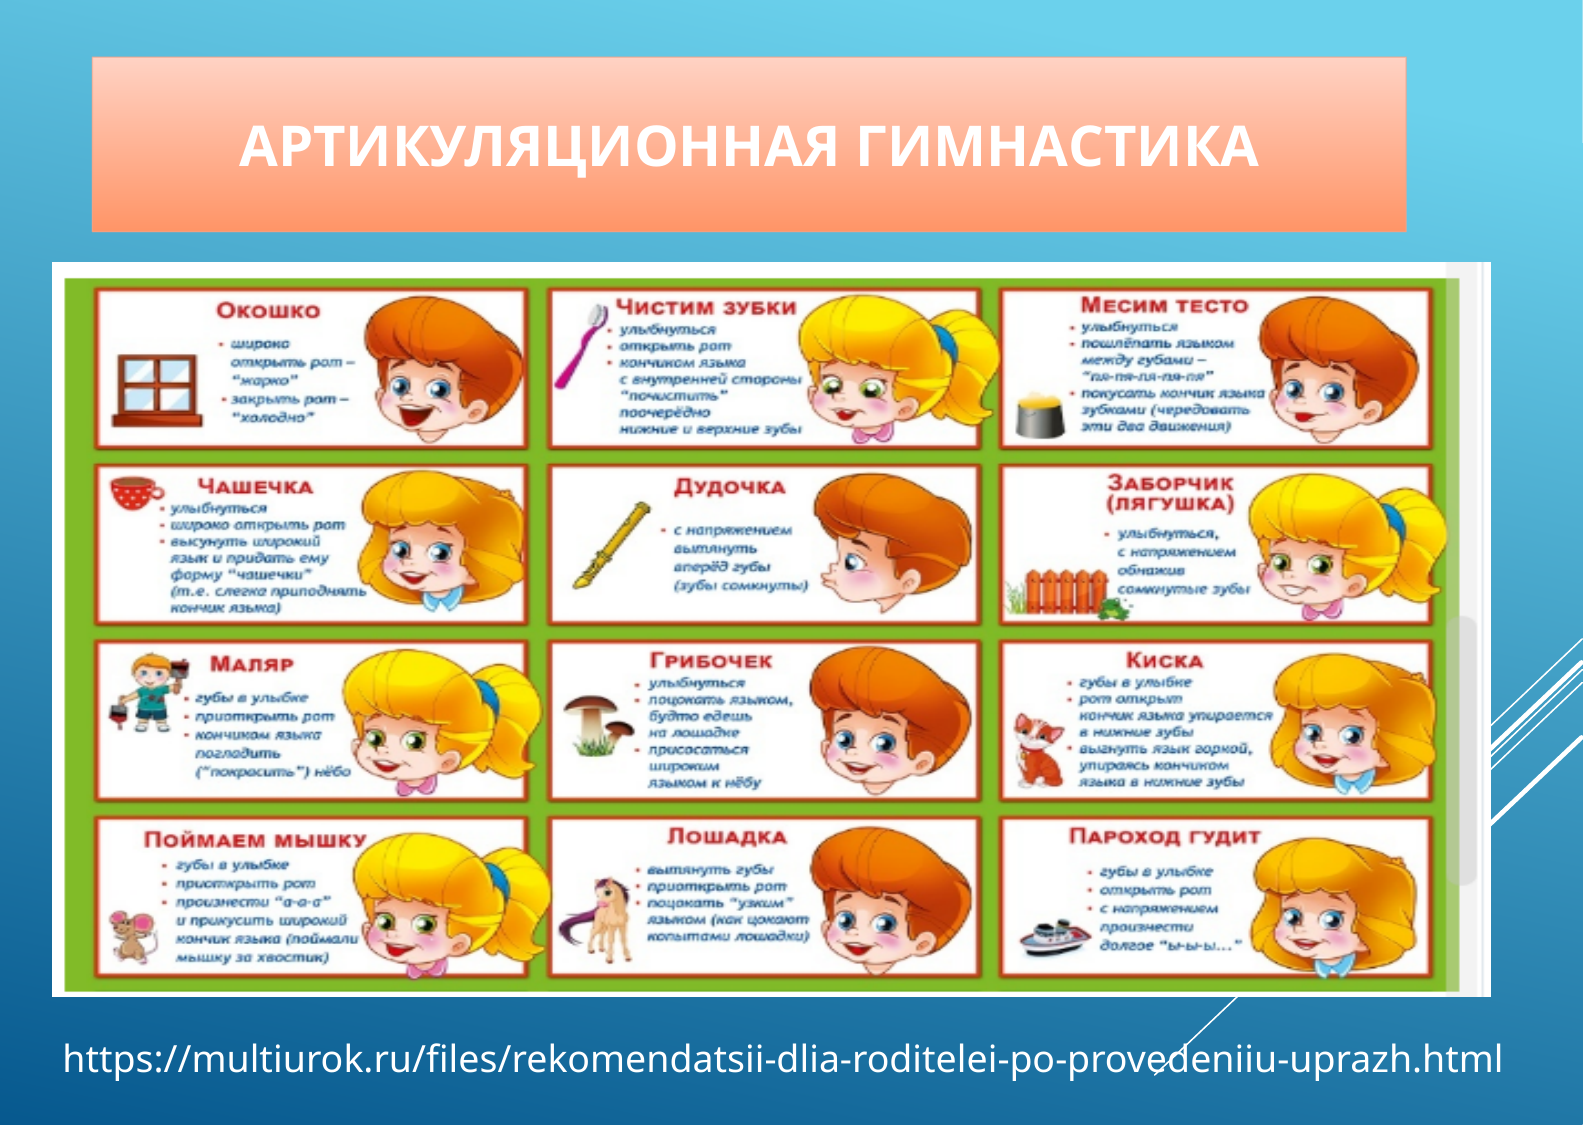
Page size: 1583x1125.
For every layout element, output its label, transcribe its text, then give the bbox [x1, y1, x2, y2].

title Артикуляционная гимнастика [92, 56, 1407, 232]
text_box https://multiurok.ru/files/rekomendatsii-dlia-roditelei-po-provedeniiu-uprazh.html [47, 1027, 1522, 1088]
picture [52, 261, 1491, 998]
